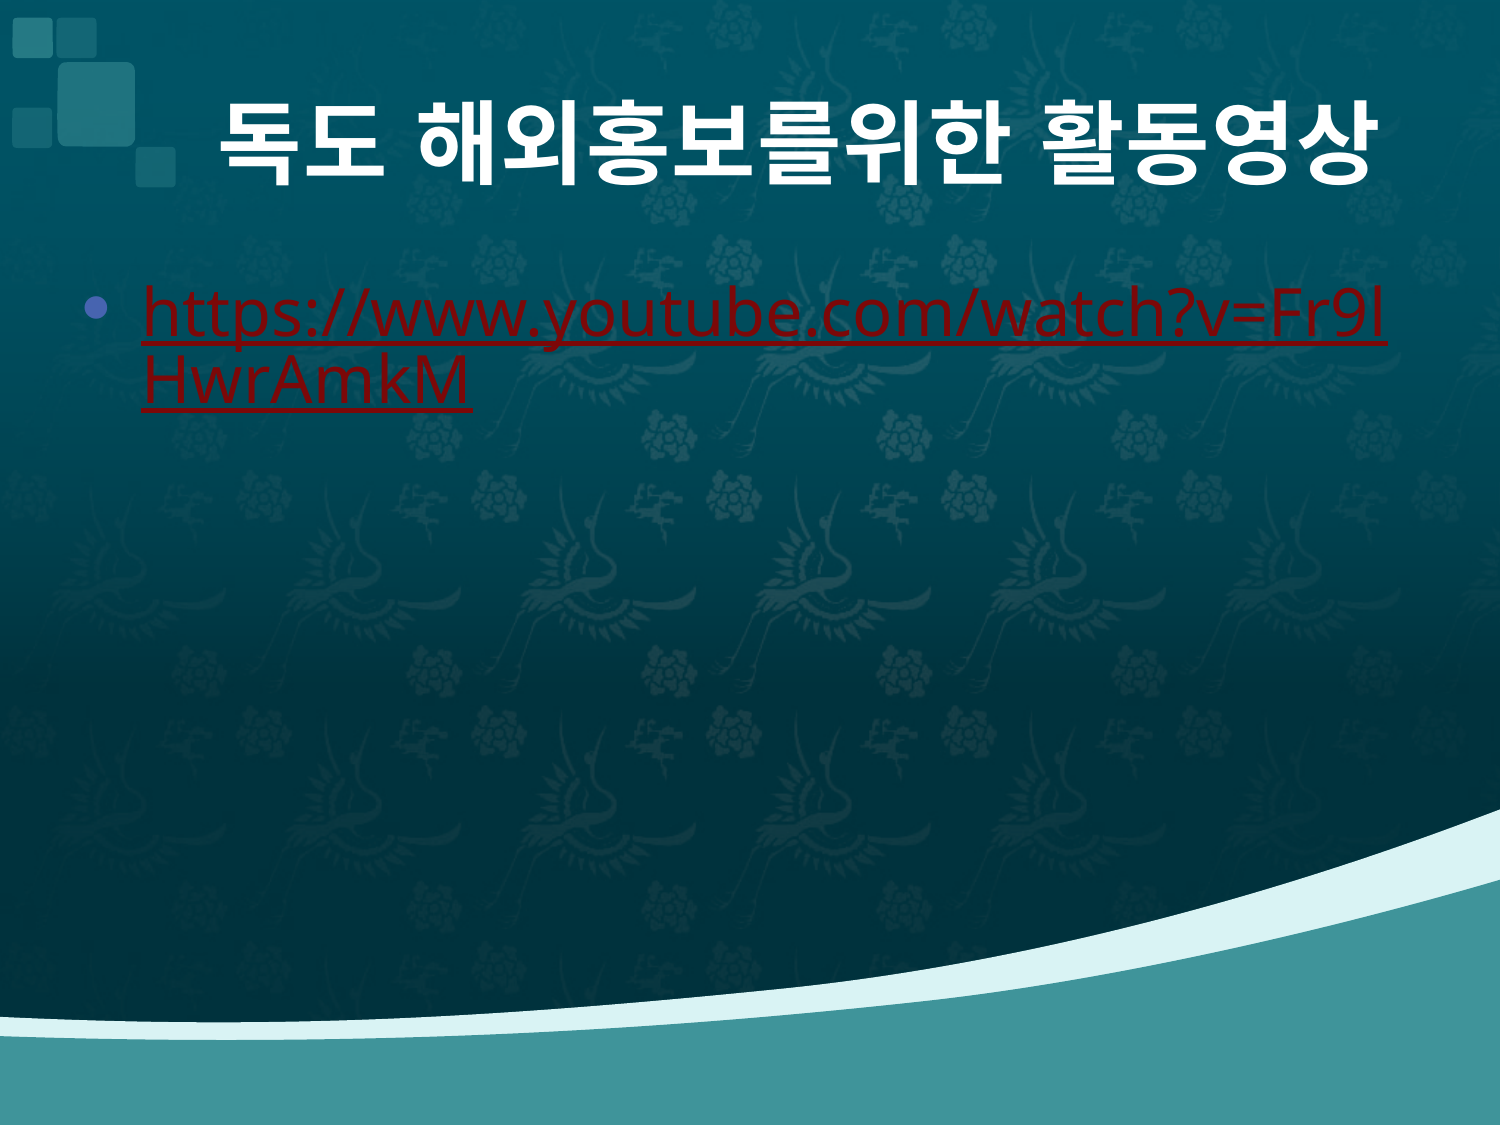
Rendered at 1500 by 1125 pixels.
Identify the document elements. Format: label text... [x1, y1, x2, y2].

list https://www.youtube.com/watch?v=Fr9lHwrAmkM [70, 262, 1425, 1005]
title 독도 해외홍보를위한 활동영상 [187, 58, 1414, 223]
